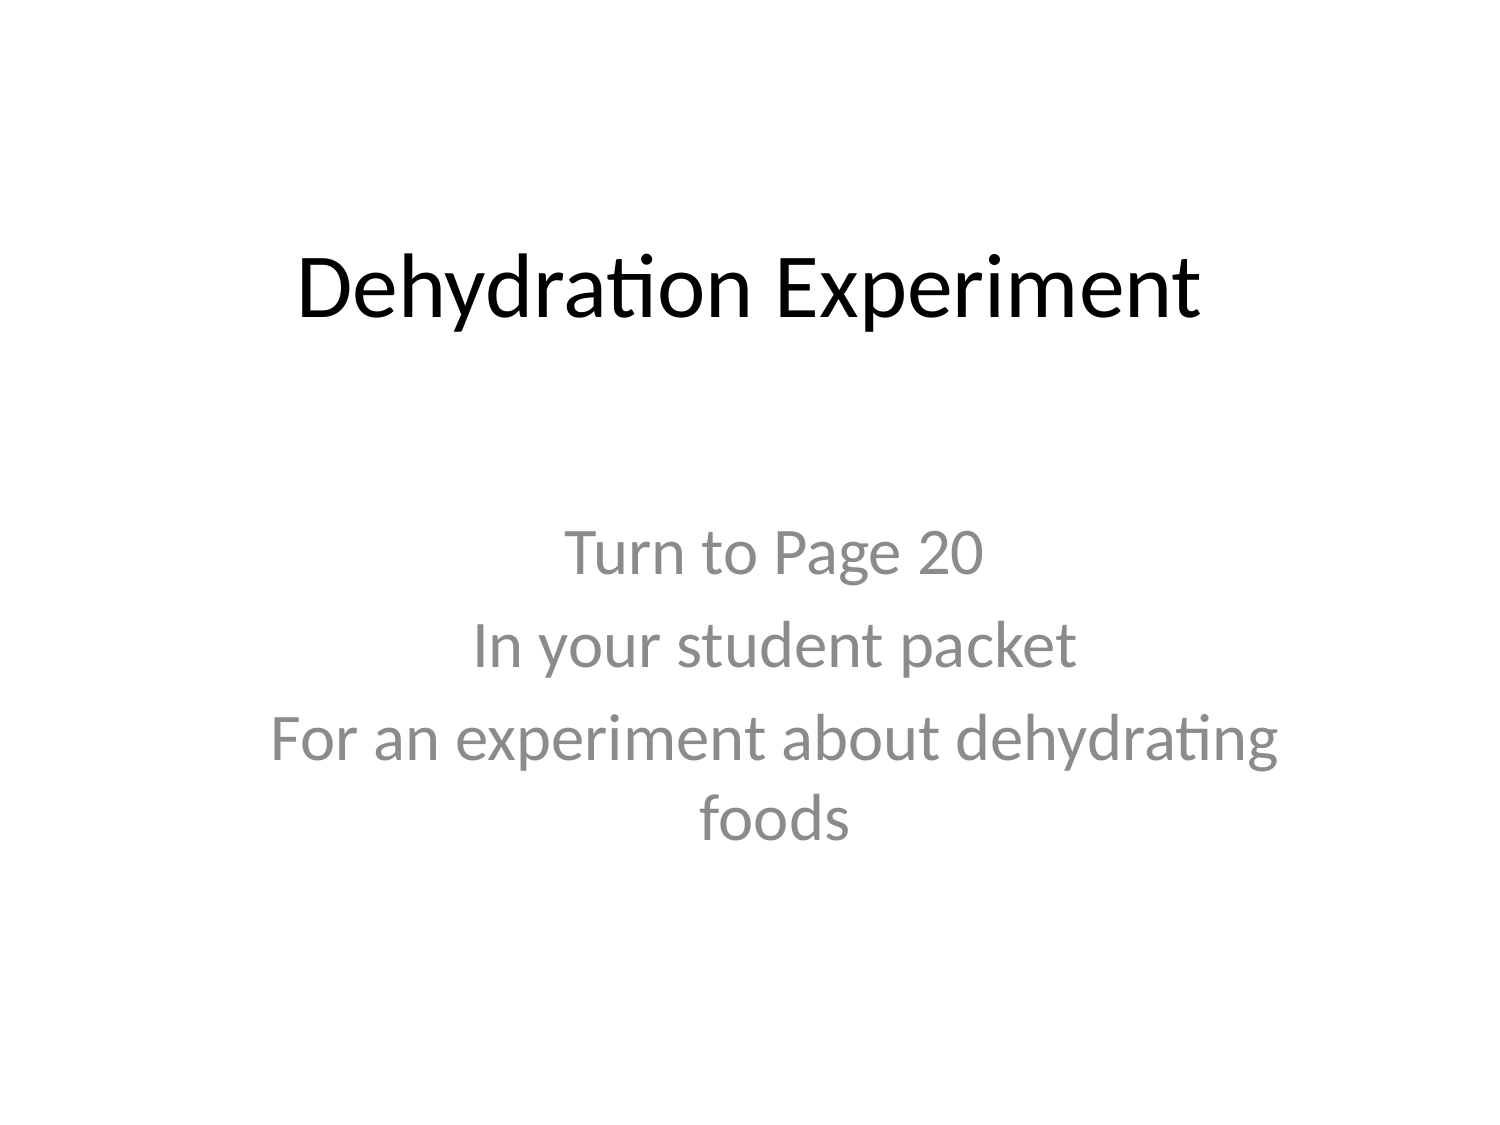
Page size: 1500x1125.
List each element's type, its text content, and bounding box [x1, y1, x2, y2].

title Dehydration Experiment [112, 187, 1388, 375]
subtitle Turn to Page 20 In your student packet For an experiment about dehydrating foods [174, 500, 1375, 900]
